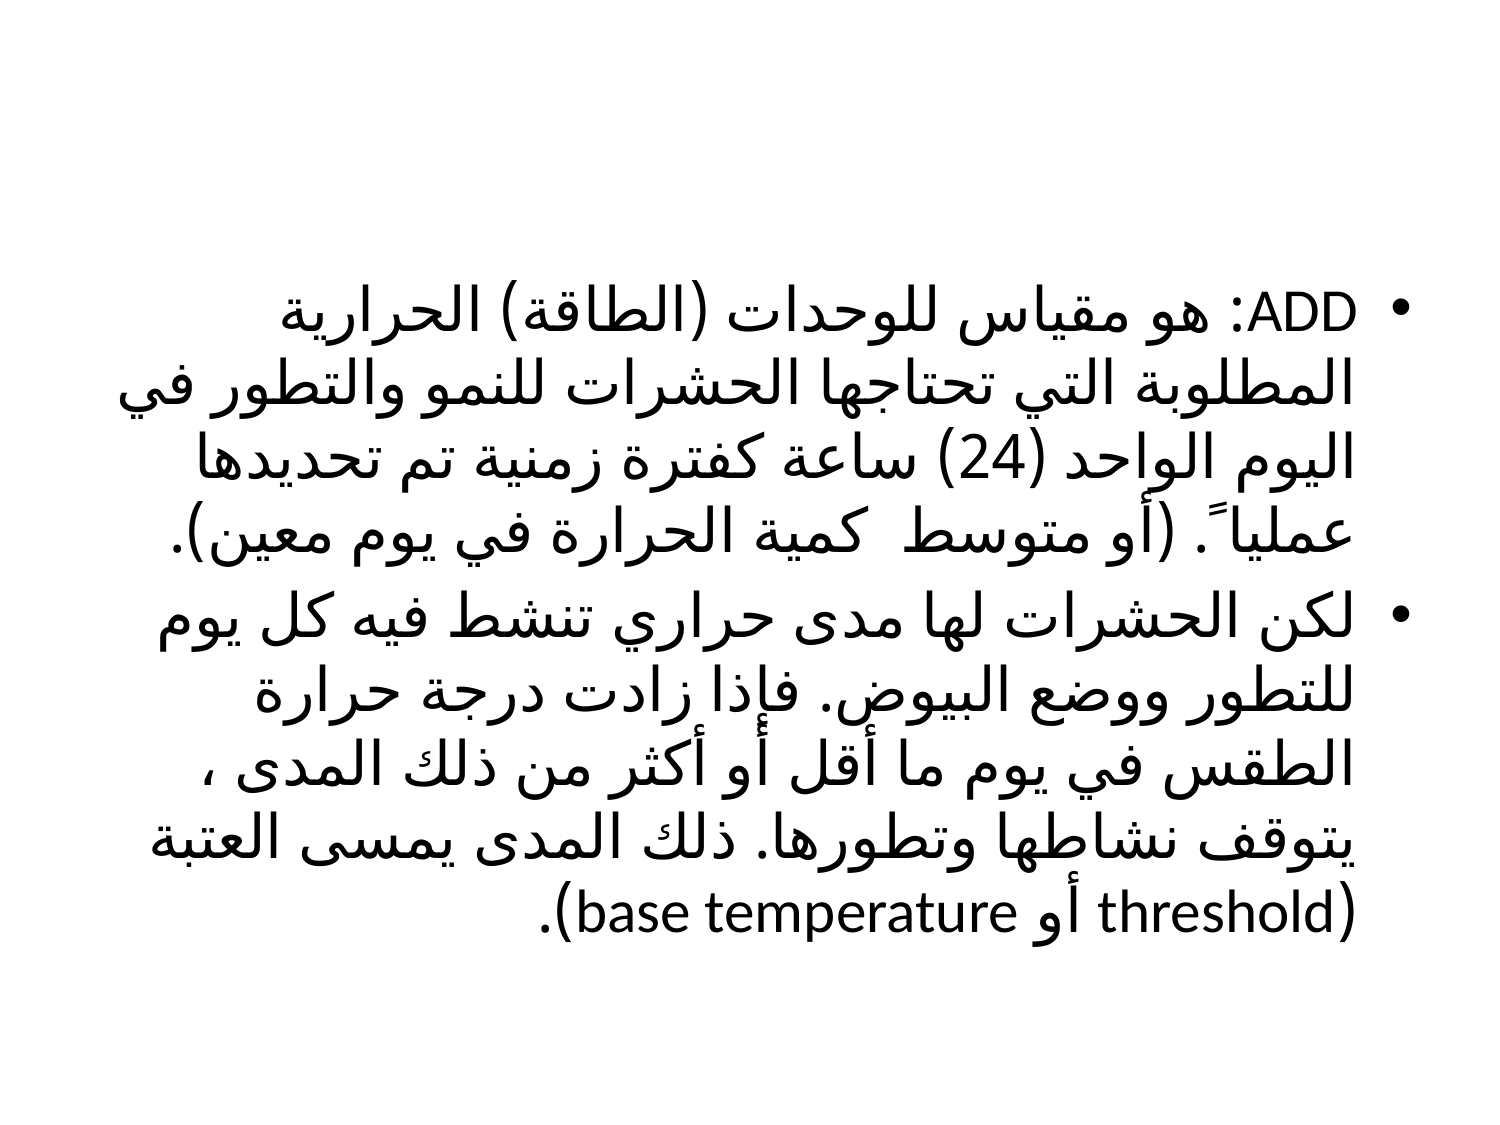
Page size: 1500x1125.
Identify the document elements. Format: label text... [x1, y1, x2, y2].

list ADD: هو مقياس للوحدات (الطاقة) الحرارية المطلوبة التي تحتاجها الحشرات للنمو والتطور في اليوم الواحد (24) ساعة كفترة زمنية تم تحديدها عمليا ً. (أو متوسط كمية الحرارة في يوم معين). لكن الحشرات لها مدى حراري تنشط فيه كل يوم للتطور ووضع البيوض. فإذا زادت درجة حرارة الطقس في يوم ما أقل أو أكثر من ذلك المدى ، يتوقف نشاطها وتطورها. ذلك المدى يمسى العتبة (threshold أو base temperature). [75, 262, 1425, 1005]
